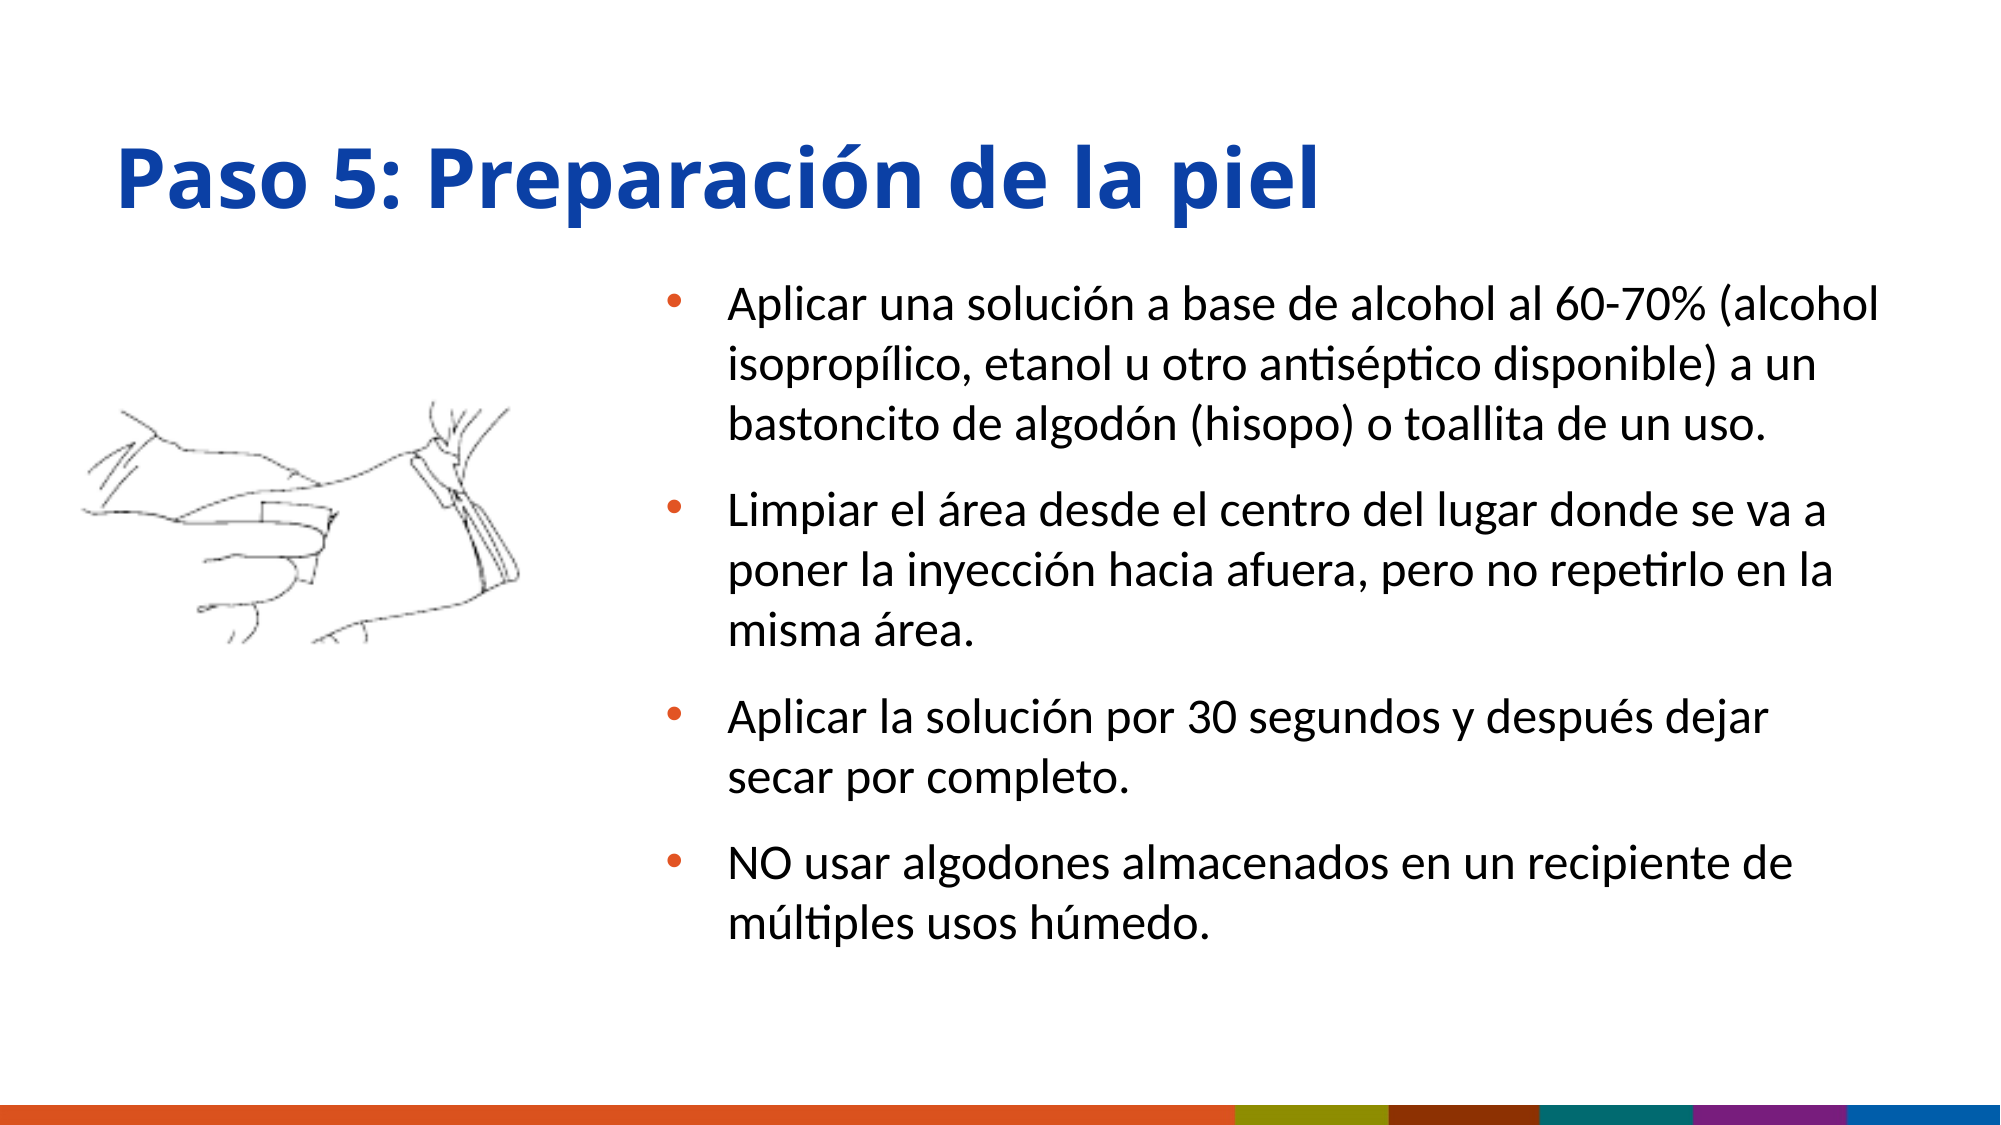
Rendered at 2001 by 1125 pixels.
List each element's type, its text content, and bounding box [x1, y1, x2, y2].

picture [65, 336, 577, 725]
picture [0, 1105, 2000, 1125]
list Aplicar una solución a base de alcohol al 60-70% (alcohol isopropílico, etanol u otro antiséptico disponible) a un bastoncito de algodón (hisopo) o toallita de un uso. Limpiar el área desde el centro del lugar donde se va a poner la inyección hacia afuera, pero no repetirlo en la misma área. Aplicar la solución por 30 segundos y después dejar secar por completo. NO usar algodones almacenados en un recipiente de múltiples usos húmedo. [650, 262, 1900, 985]
title Paso 5: Preparación de la piel [99, 45, 1900, 233]
